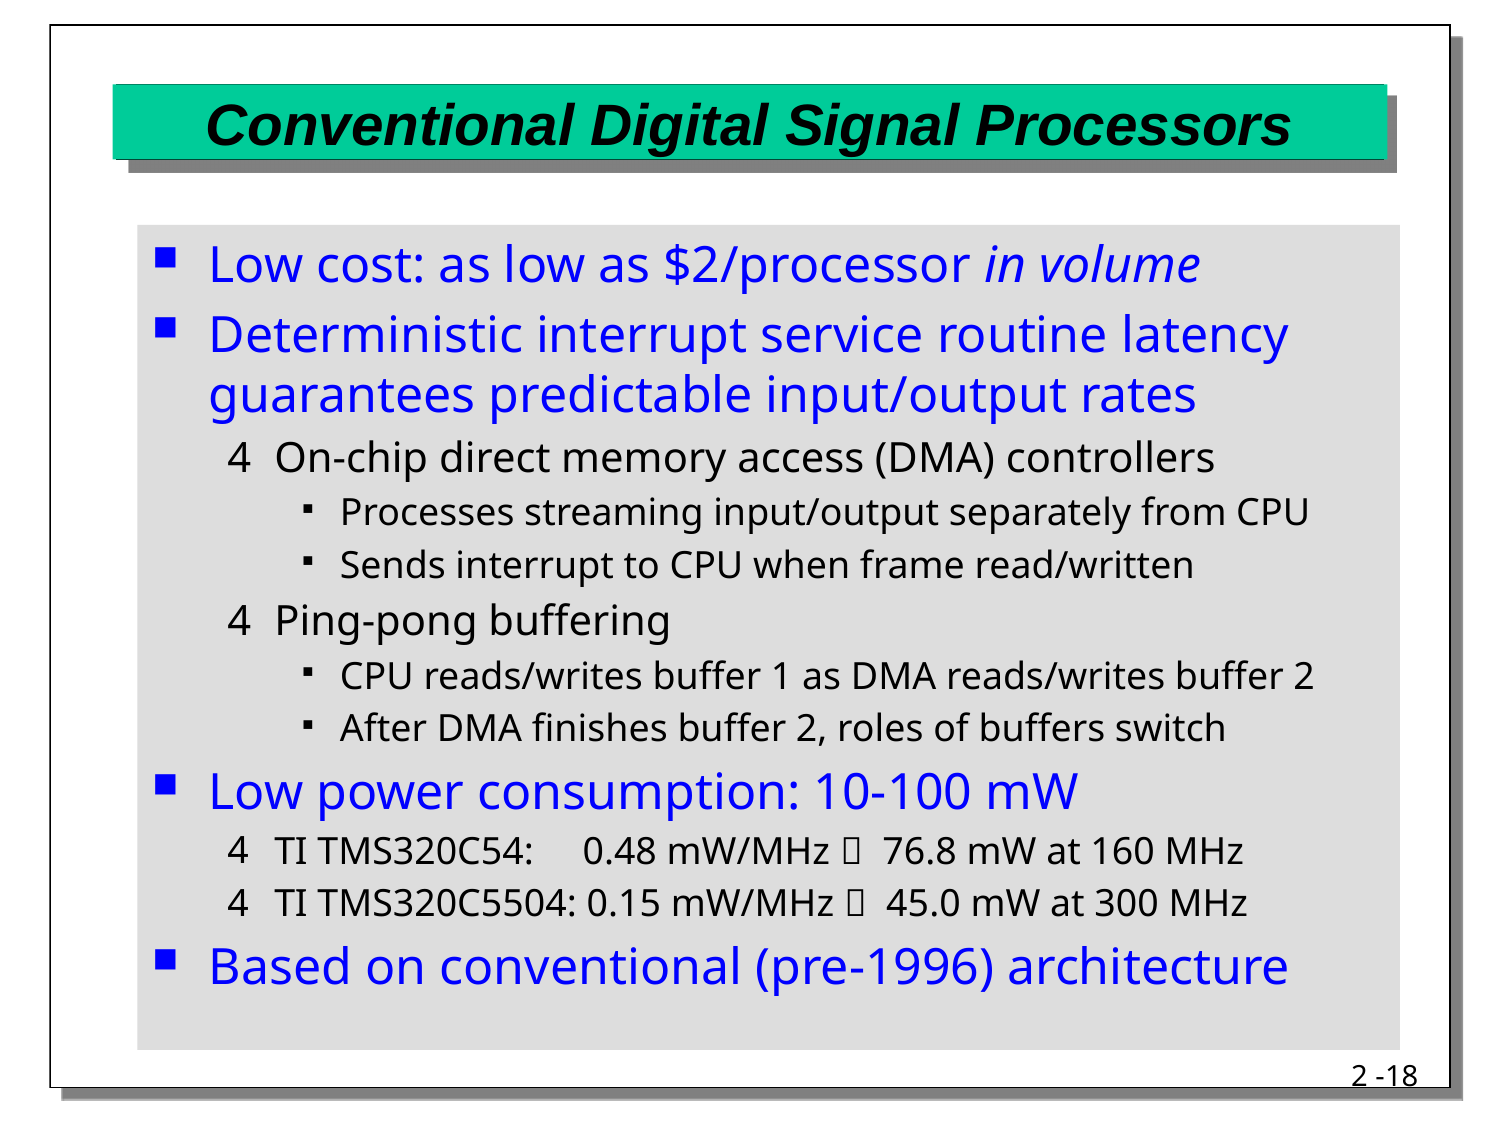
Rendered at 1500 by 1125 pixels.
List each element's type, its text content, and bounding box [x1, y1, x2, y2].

list Low cost: as low as $2/processor in volume Deterministic interrupt service routine latency guarantees predictable input/output rates On-chip direct memory access (DMA) controllers Processes streaming input/output separately from CPU Sends interrupt to CPU when frame read/written Ping-pong buffering CPU reads/writes buffer 1 as DMA reads/writes buffer 2 After DMA finishes buffer 2, roles of buffers switch Low power consumption: 10-100 mW TI TMS320C54: 0.48 mW/MHz  76.8 mW at 160 MHz TI TMS320C5504: 0.15 mW/MHz  45.0 mW at 300 MHz Based on conventional (pre-1996) architecture [137, 224, 1401, 1051]
title Conventional Digital Signal Processors [112, 84, 1388, 160]
